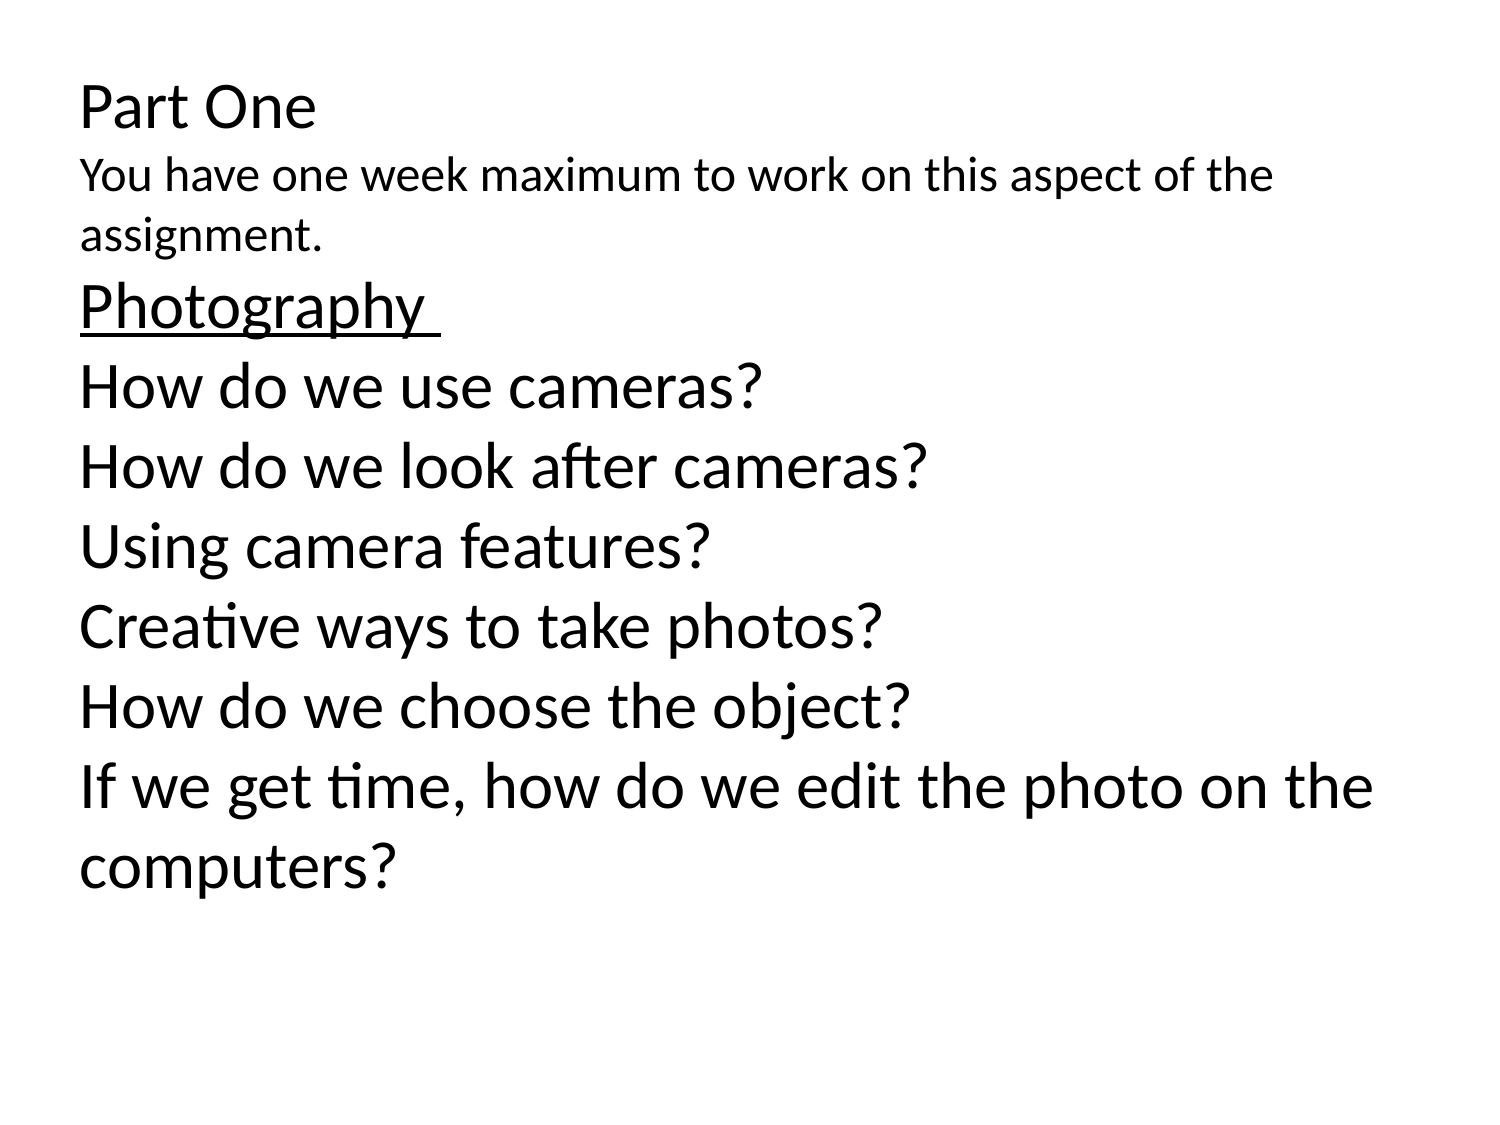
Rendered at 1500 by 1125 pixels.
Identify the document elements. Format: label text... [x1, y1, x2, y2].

text_box Part One You have one week maximum to work on this aspect of the assignment. Photography How do we use cameras? How do we look after cameras? Using camera features? Creative ways to take photos? How do we choose the object? If we get time, how do we edit the photo on the computers? [64, 54, 1412, 989]
